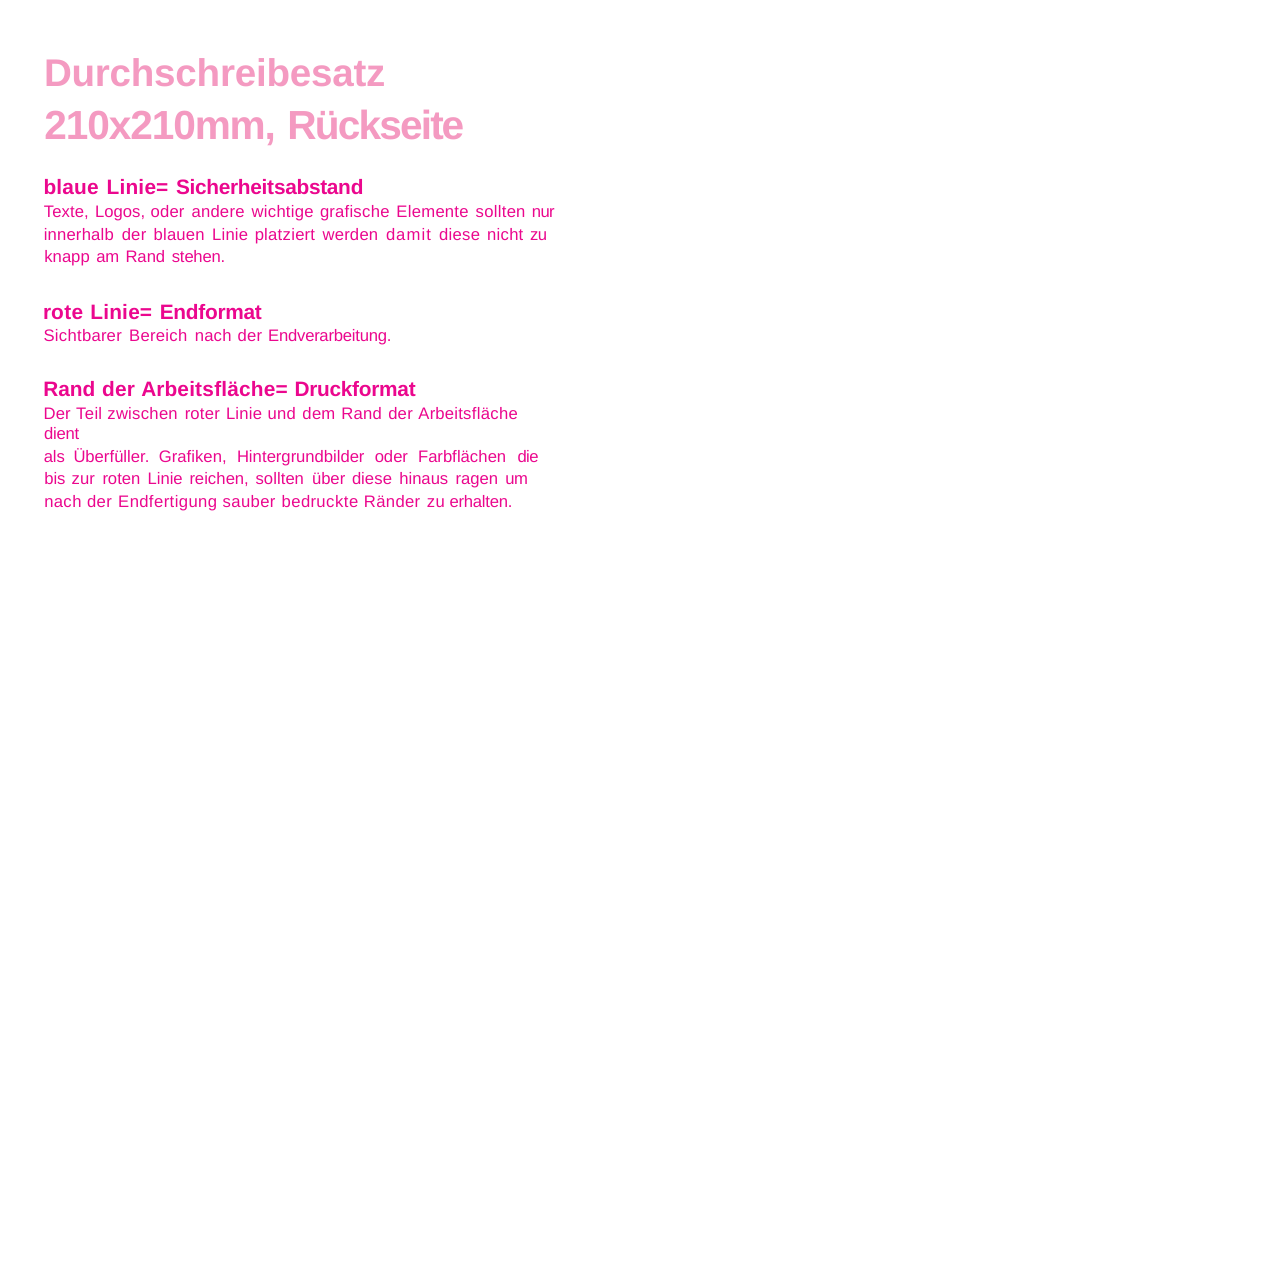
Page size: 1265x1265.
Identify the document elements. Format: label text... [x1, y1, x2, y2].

title Durchschreibesatz 210x210mm, Rückseite [42, 40, 492, 168]
text_box blaue Linie= Sicherheitsabstand Texte, Logos, oder andere wichtige grafische Elemente sollten nur innerhalb der blauen Linie platziert werden damit diese nicht zu knapp am Rand stehen. rote Linie= Endformat Sichtbarer Bereich nach der Endverarbeitung. Rand der Arbeitsfläche= Druckformat Der Teil zwischen roter Linie und dem Rand der Arbeitsfläche dient als Überfüller. Grafiken, Hintergrundbilder oder Farbflächen die bis zur roten Linie reichen, sollten über diese hinaus ragen um nach der Endfertigung sauber bedruckte Ränder zu erhalten. [41, 168, 572, 511]
